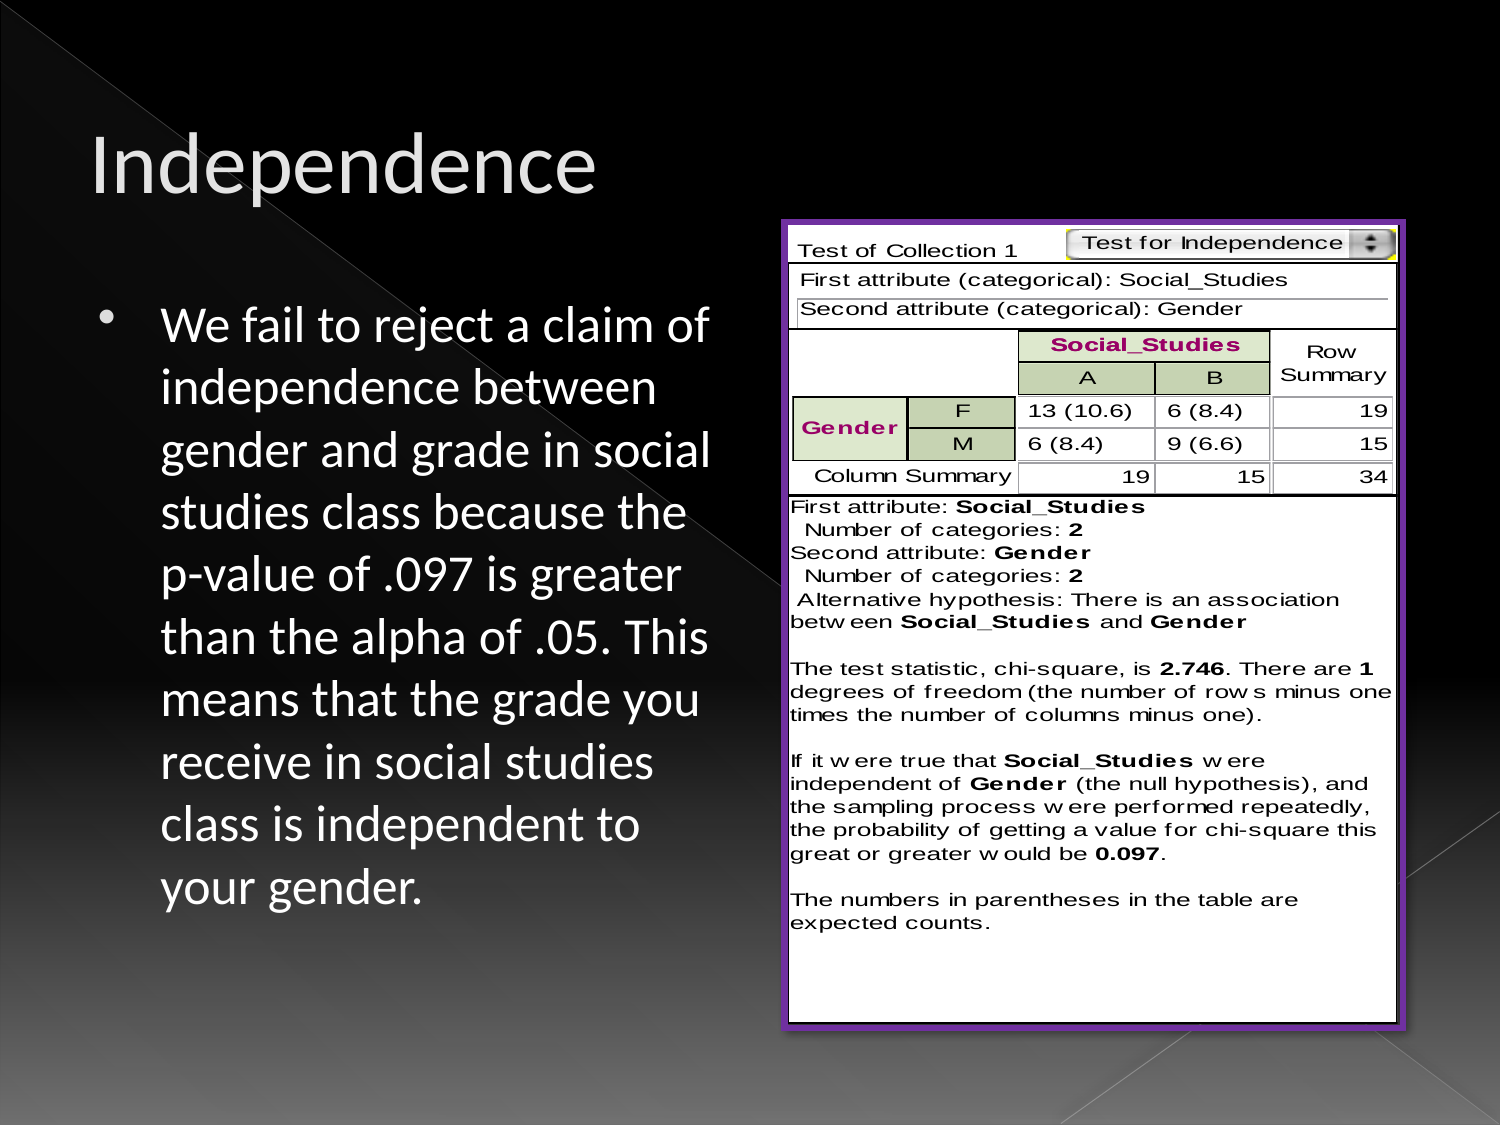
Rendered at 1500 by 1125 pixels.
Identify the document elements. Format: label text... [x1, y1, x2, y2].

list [787, 224, 1401, 1026]
title Independence [75, 43, 1425, 274]
list We fail to reject a claim of independence between gender and grade in social studies class because the p-value of .097 is greater than the alpha of .05. This means that the grade you receive in social studies class is independent to your gender. [75, 282, 738, 1025]
